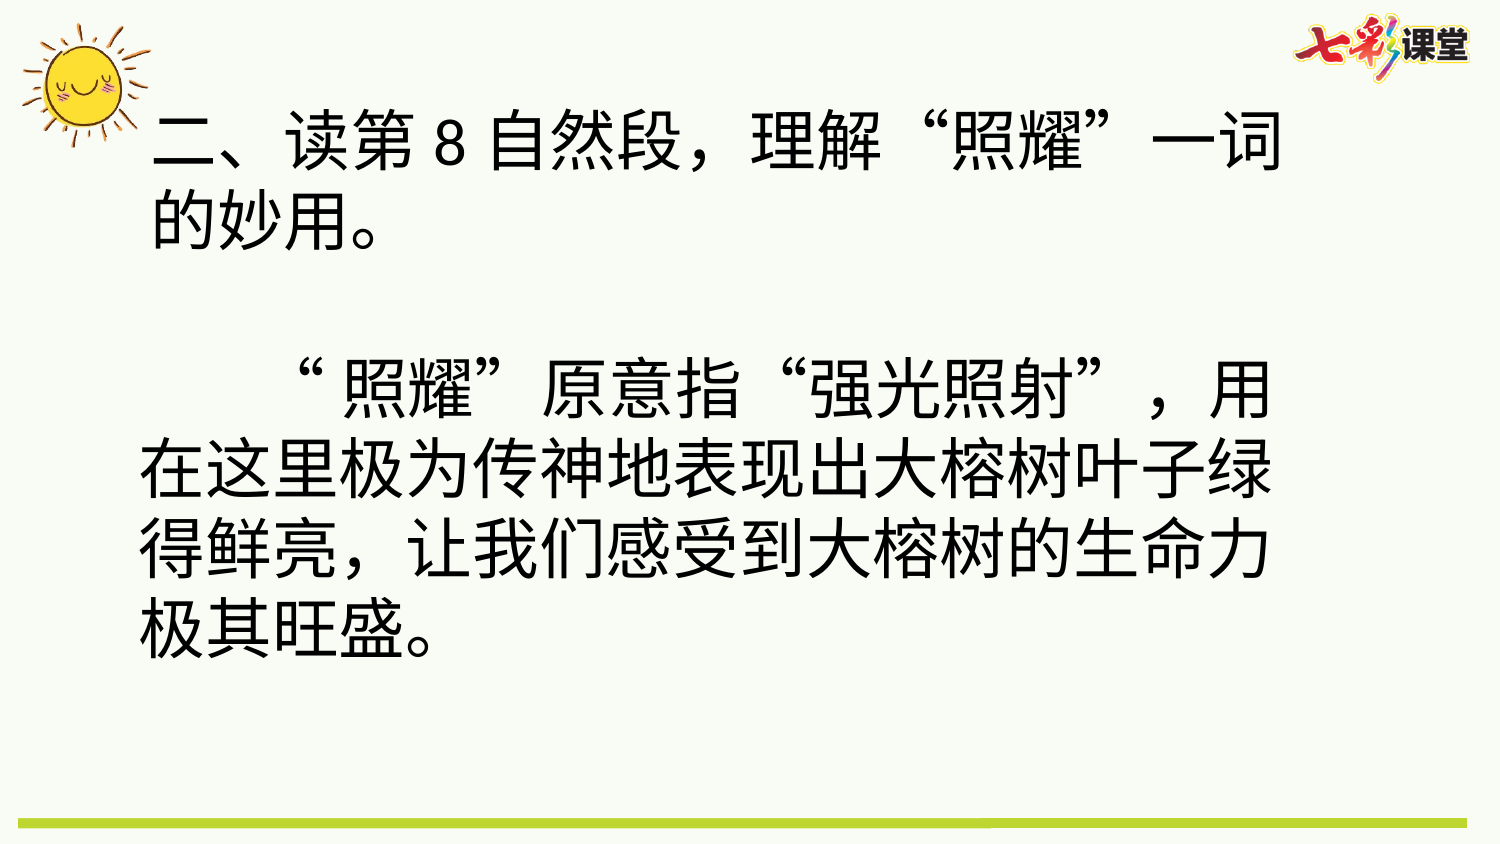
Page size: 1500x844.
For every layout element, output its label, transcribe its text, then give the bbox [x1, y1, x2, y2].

picture [18, 771, 1467, 844]
text_box “照耀”原意指“强光照射”，用在这里极为传神地表现出大榕树叶子绿得鲜亮，让我们感受到大榕树的生命力极其旺盛。 [123, 339, 1317, 674]
text_box 二、读第8自然段，理解“照耀”一词的妙用。 [135, 91, 1353, 266]
picture [1291, 9, 1472, 87]
picture [0, 0, 173, 172]
